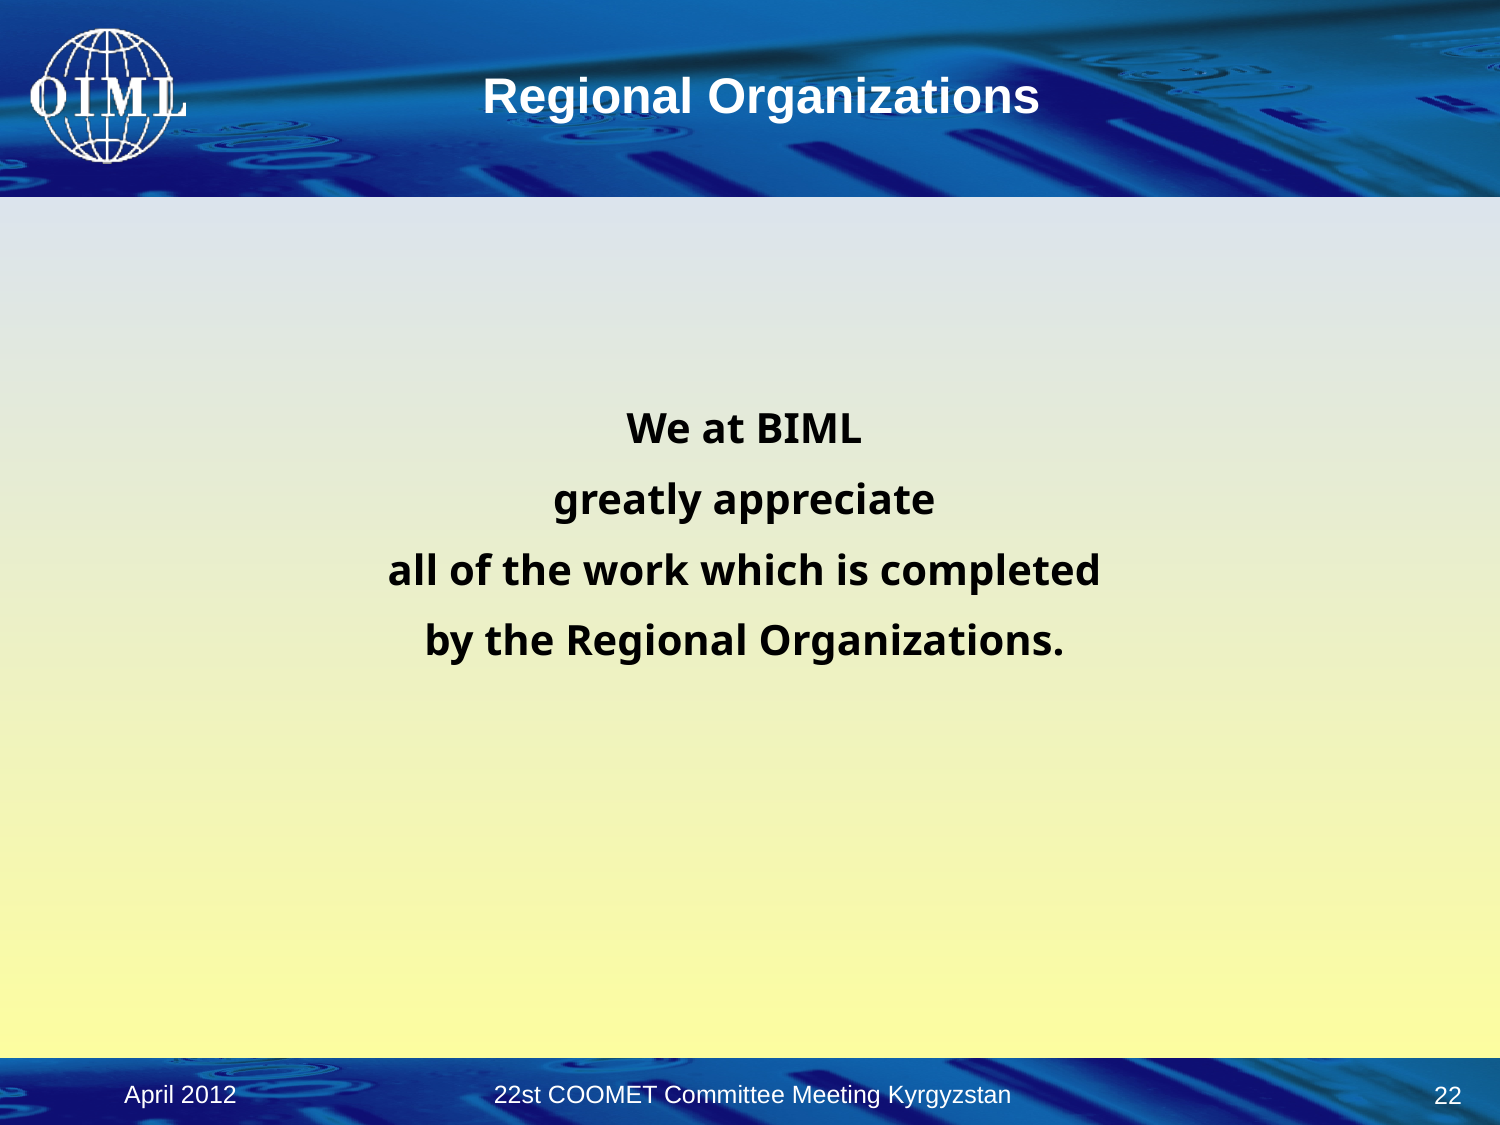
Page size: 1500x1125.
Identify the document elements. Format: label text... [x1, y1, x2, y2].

list We at BIML greatly appreciate all of the work which is completed by the Regional Organizations. [100, 278, 1400, 787]
footer 22st COOMET Committee Meeting Kyrgyzstan [369, 1071, 1137, 1117]
slide_number 22 [1181, 1071, 1478, 1117]
picture [0, 0, 1500, 197]
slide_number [29, 1071, 325, 1117]
picture [0, 1058, 1500, 1125]
title Regional Organizations [194, 0, 1329, 188]
